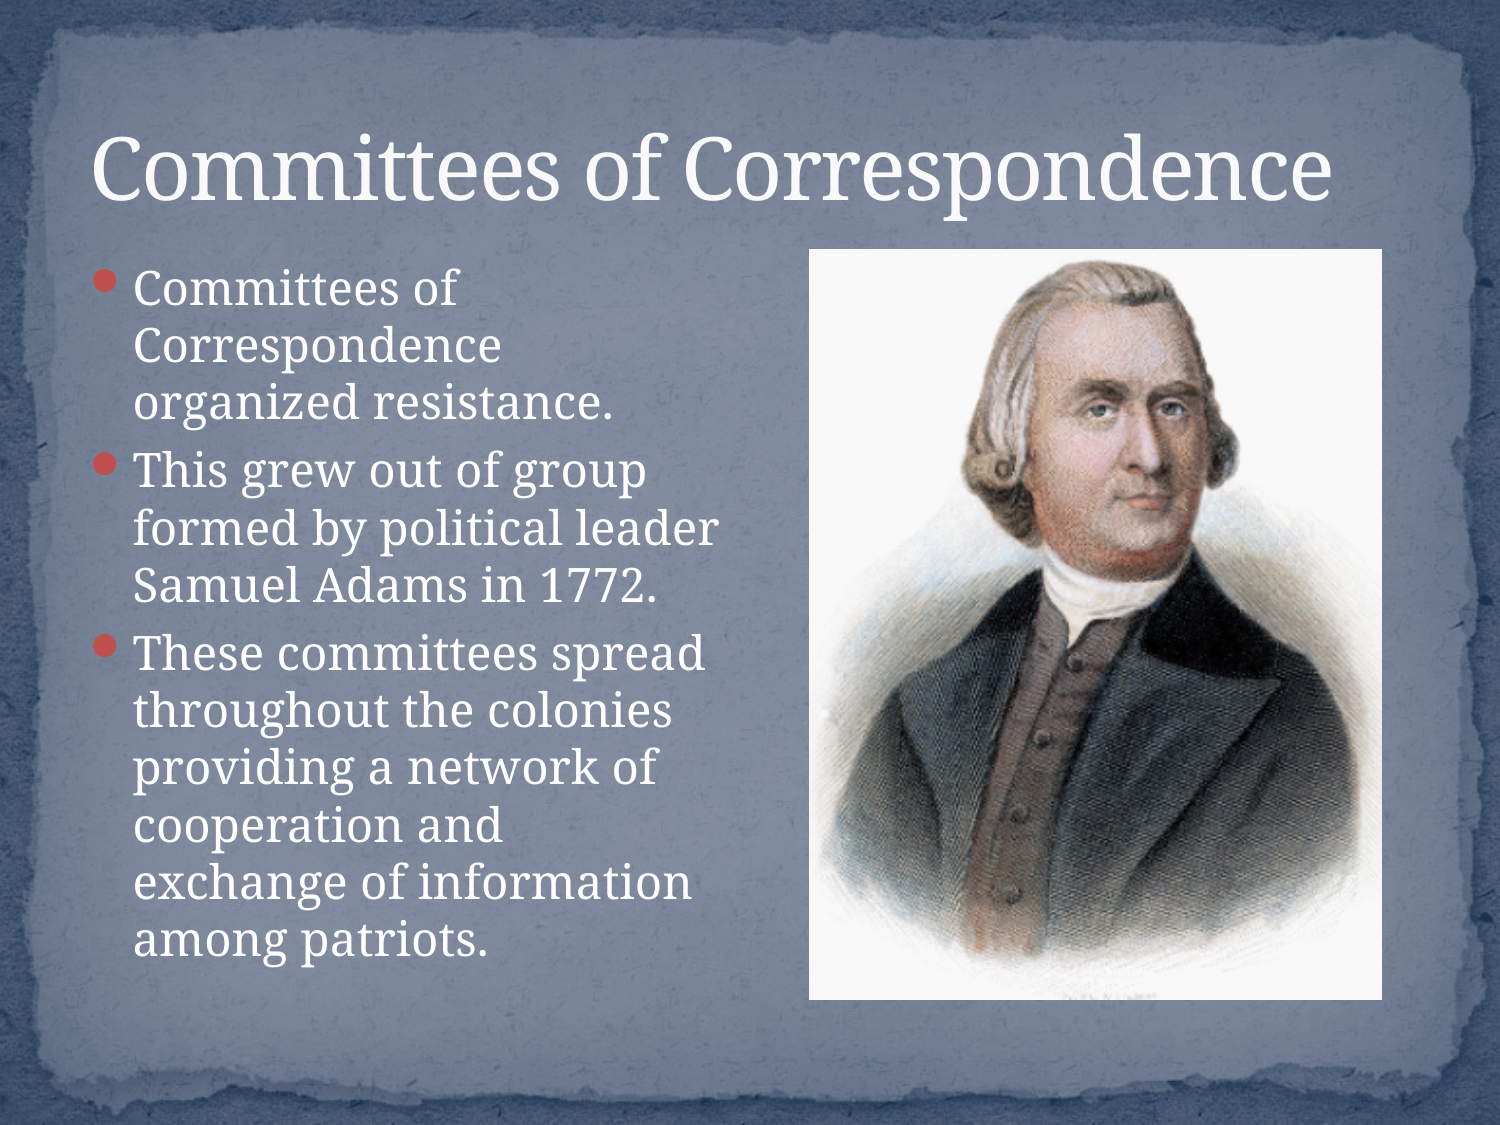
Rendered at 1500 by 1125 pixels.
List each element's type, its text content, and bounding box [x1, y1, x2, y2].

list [765, 252, 1426, 998]
title Committees of Correspondence [74, 24, 1425, 225]
list Committees of Correspondence organized resistance. This grew out of group formed by political leader Samuel Adams in 1772. These committees spread throughout the colonies providing a network of cooperation and exchange of information among patriots. [75, 249, 741, 1000]
